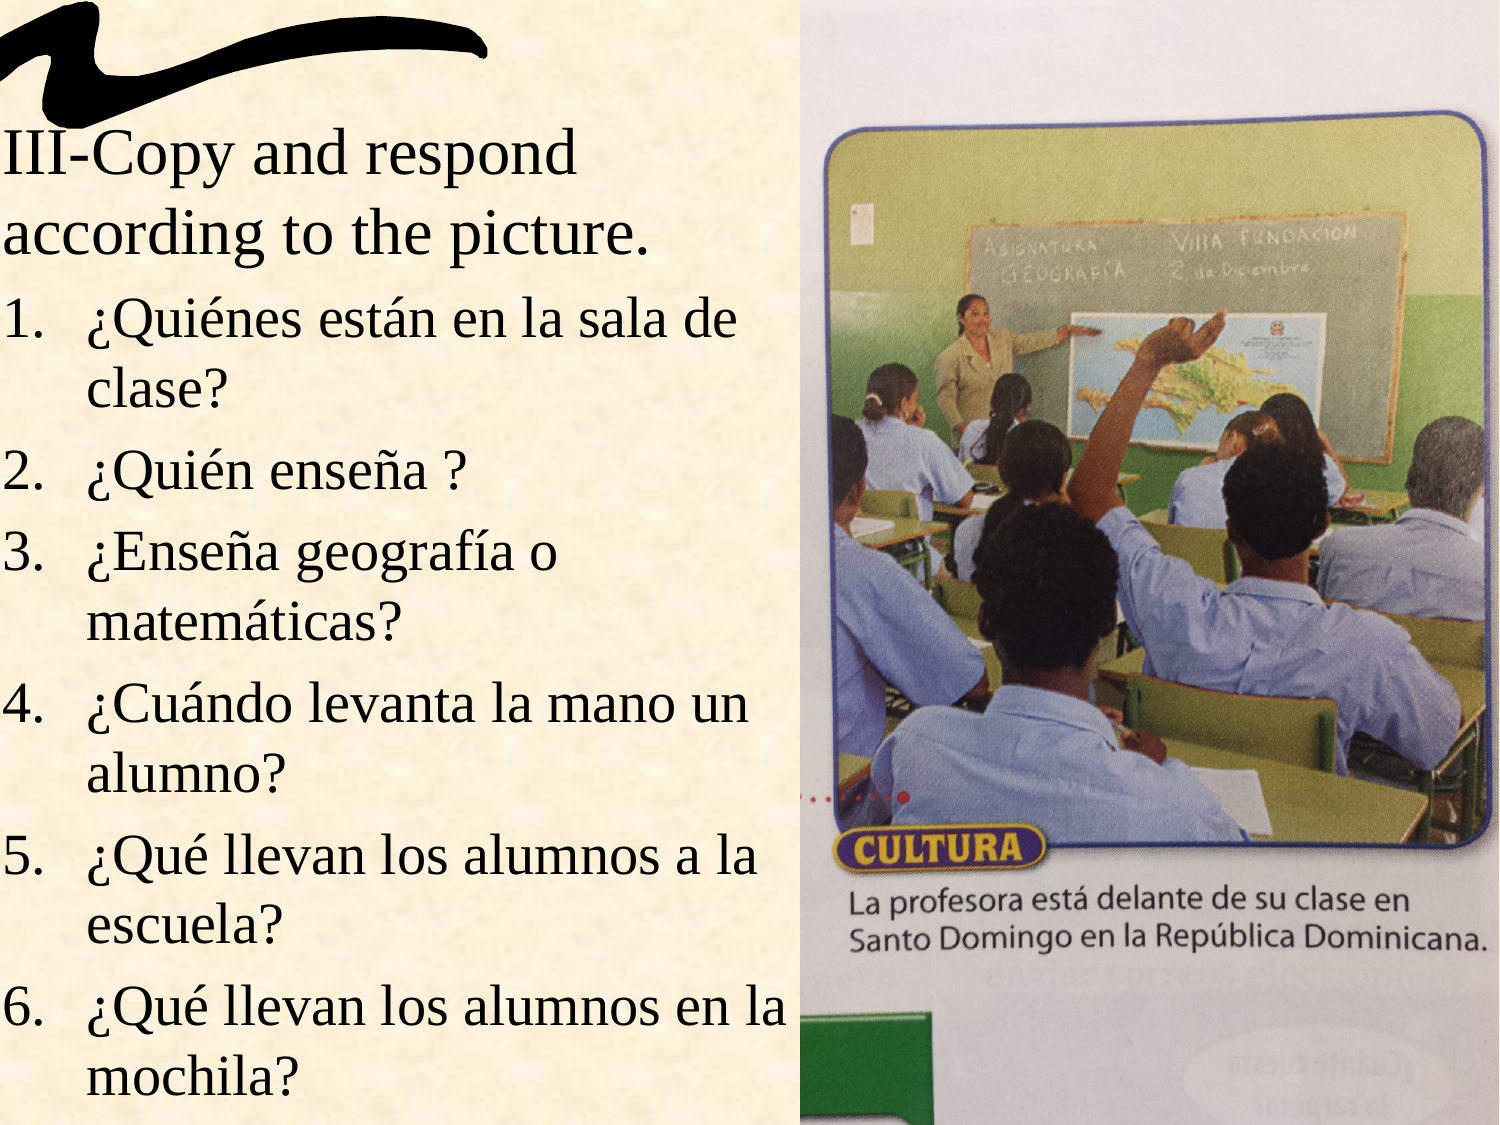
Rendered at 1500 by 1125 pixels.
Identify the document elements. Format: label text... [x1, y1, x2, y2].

picture [0, 0, 1500, 1125]
picture [0, 55, 50, 99]
list III-Copy and respond according to the picture. ¿Quiénes están en la sala de clase? ¿Quién enseña ? ¿Enseña geografía o matemáticas? ¿Cuándo levanta la mano un alumno? ¿Qué llevan los alumnos a la escuela? ¿Qué llevan los alumnos en la mochila? [0, 99, 794, 1125]
